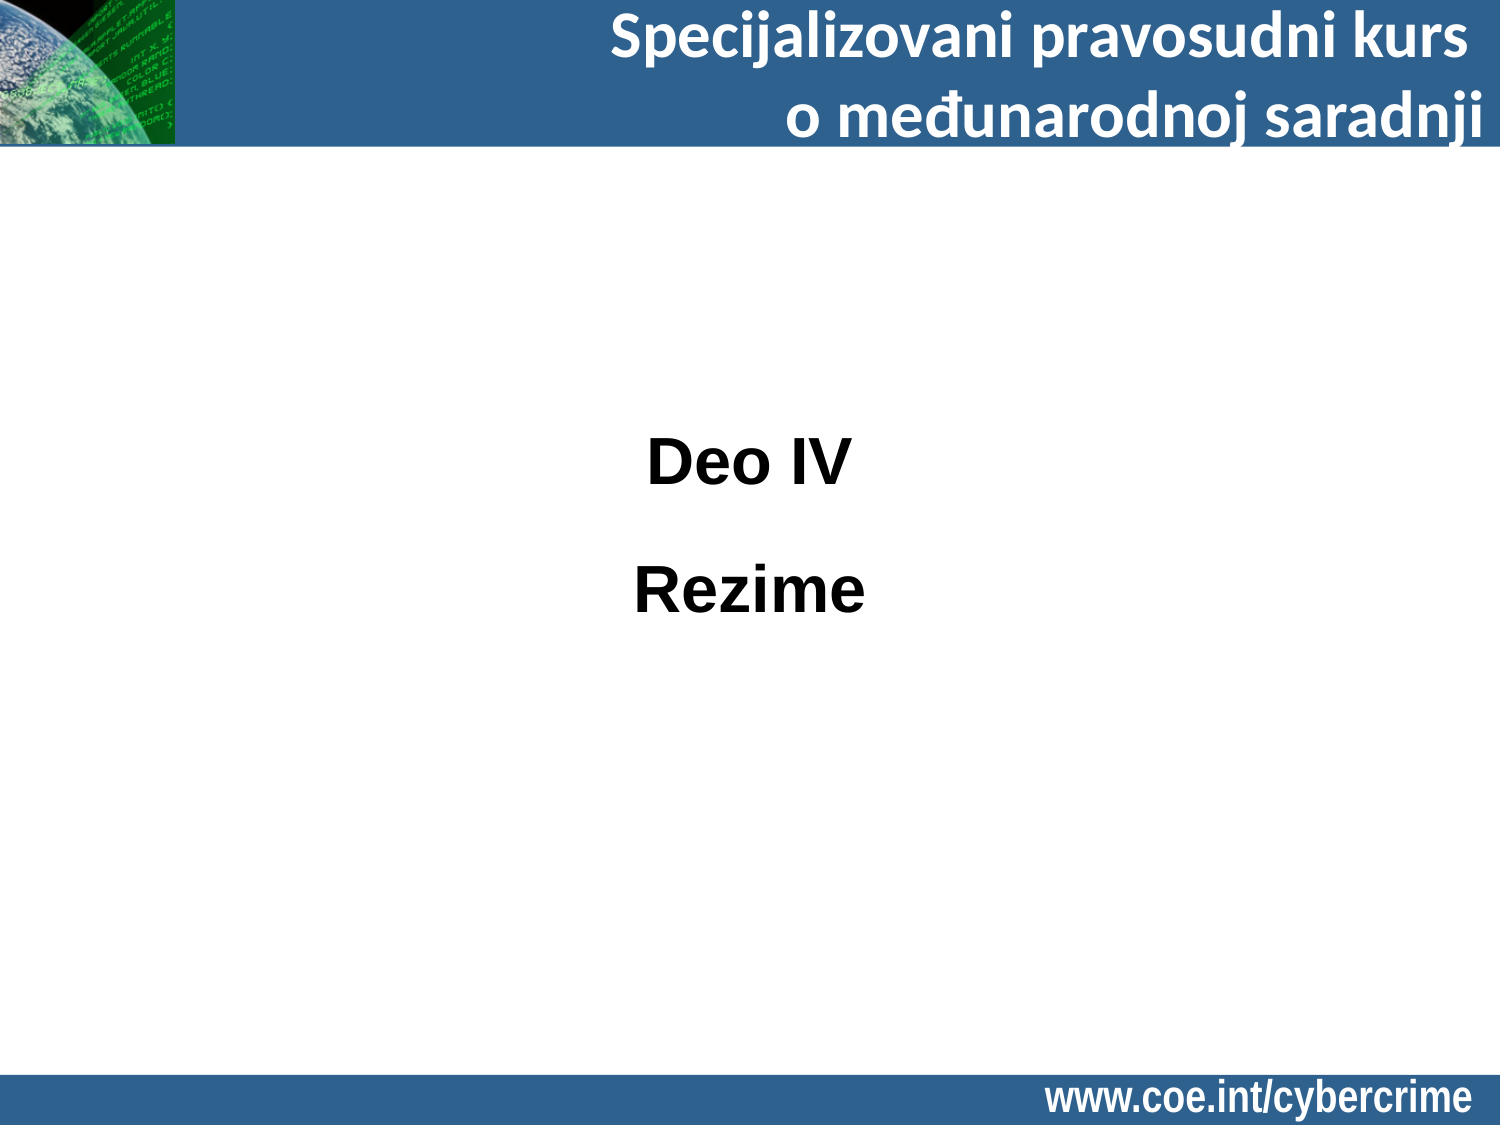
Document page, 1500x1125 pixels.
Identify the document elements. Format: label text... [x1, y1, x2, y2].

text_box [0, 1073, 1030, 1125]
text_box www.coe.int/cybercrime [1030, 1059, 1500, 1125]
picture [0, 0, 175, 144]
text_box Deo IV Rezime [50, 426, 1450, 633]
text_box Specijalizovani pravosudni kurs o međunarodnoj saradnji [177, 0, 1500, 149]
